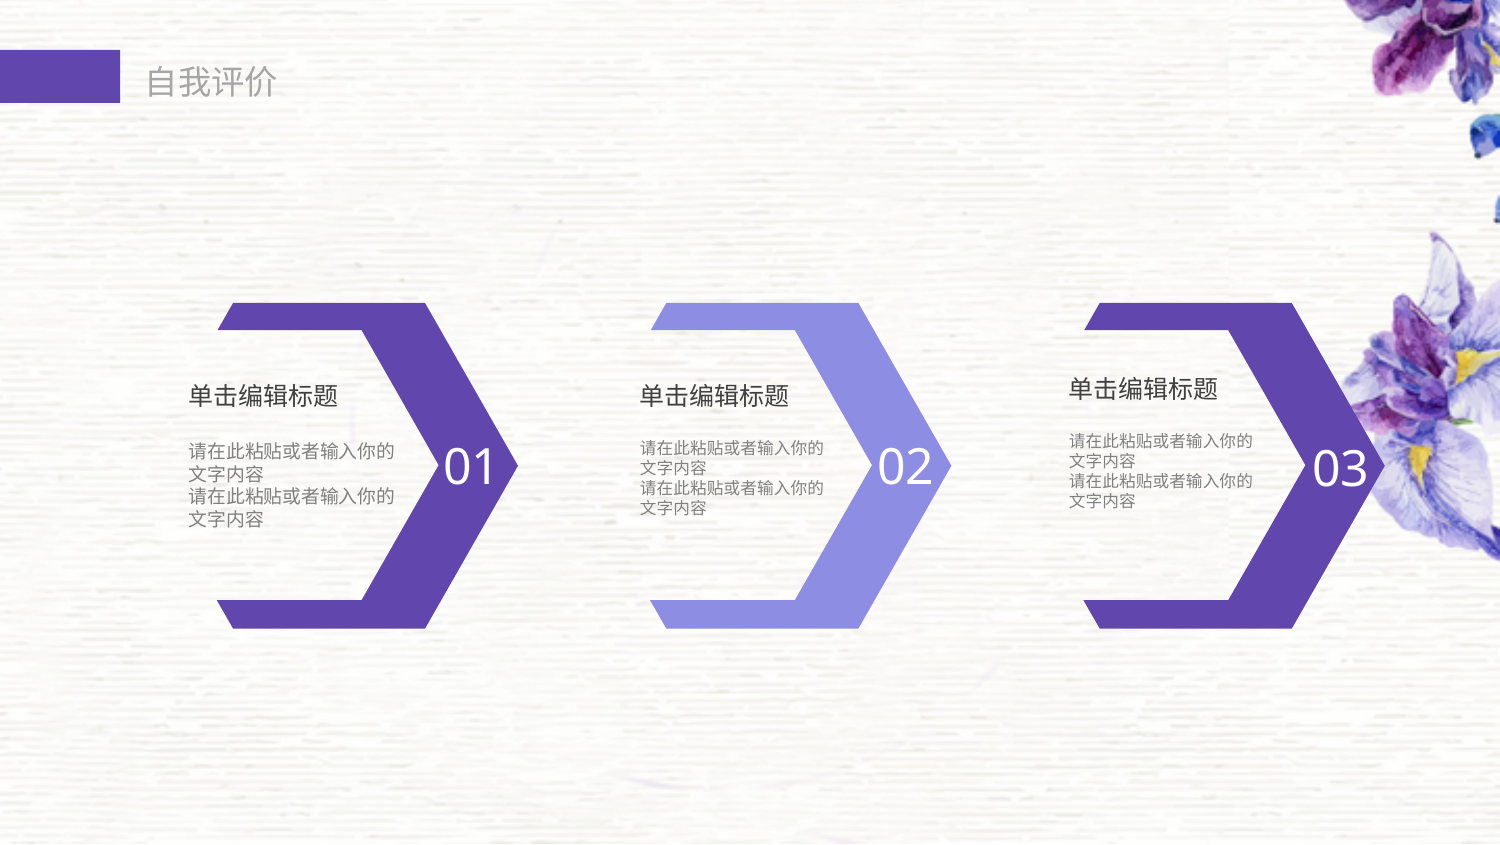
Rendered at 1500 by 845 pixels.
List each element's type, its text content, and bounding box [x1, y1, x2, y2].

text_box [946, 456, 952, 476]
text_box [650, 477, 932, 629]
text_box 03 [1301, 430, 1381, 503]
text_box [217, 302, 497, 454]
text_box [650, 302, 930, 453]
text_box [512, 455, 518, 477]
text_box 01 [432, 428, 512, 501]
text_box [222, 476, 498, 629]
text_box [1270, 472, 1364, 629]
text_box [1381, 459, 1385, 473]
text_box 02 [865, 428, 946, 501]
text_box 单击编辑标题 请在此粘贴或者输入你的文字内容 请在此粘贴或者输入你的文字内容 [1057, 368, 1270, 632]
text_box 单击编辑标题 请在此粘贴或者输入你的文字内容 请在此粘贴或者输入你的文字内容 [177, 374, 420, 611]
text_box 单击编辑标题 请在此粘贴或者输入你的文字内容 请在此粘贴或者输入你的文字内容 [628, 374, 851, 571]
picture [0, 0, 1500, 844]
text_box [1084, 302, 1365, 458]
